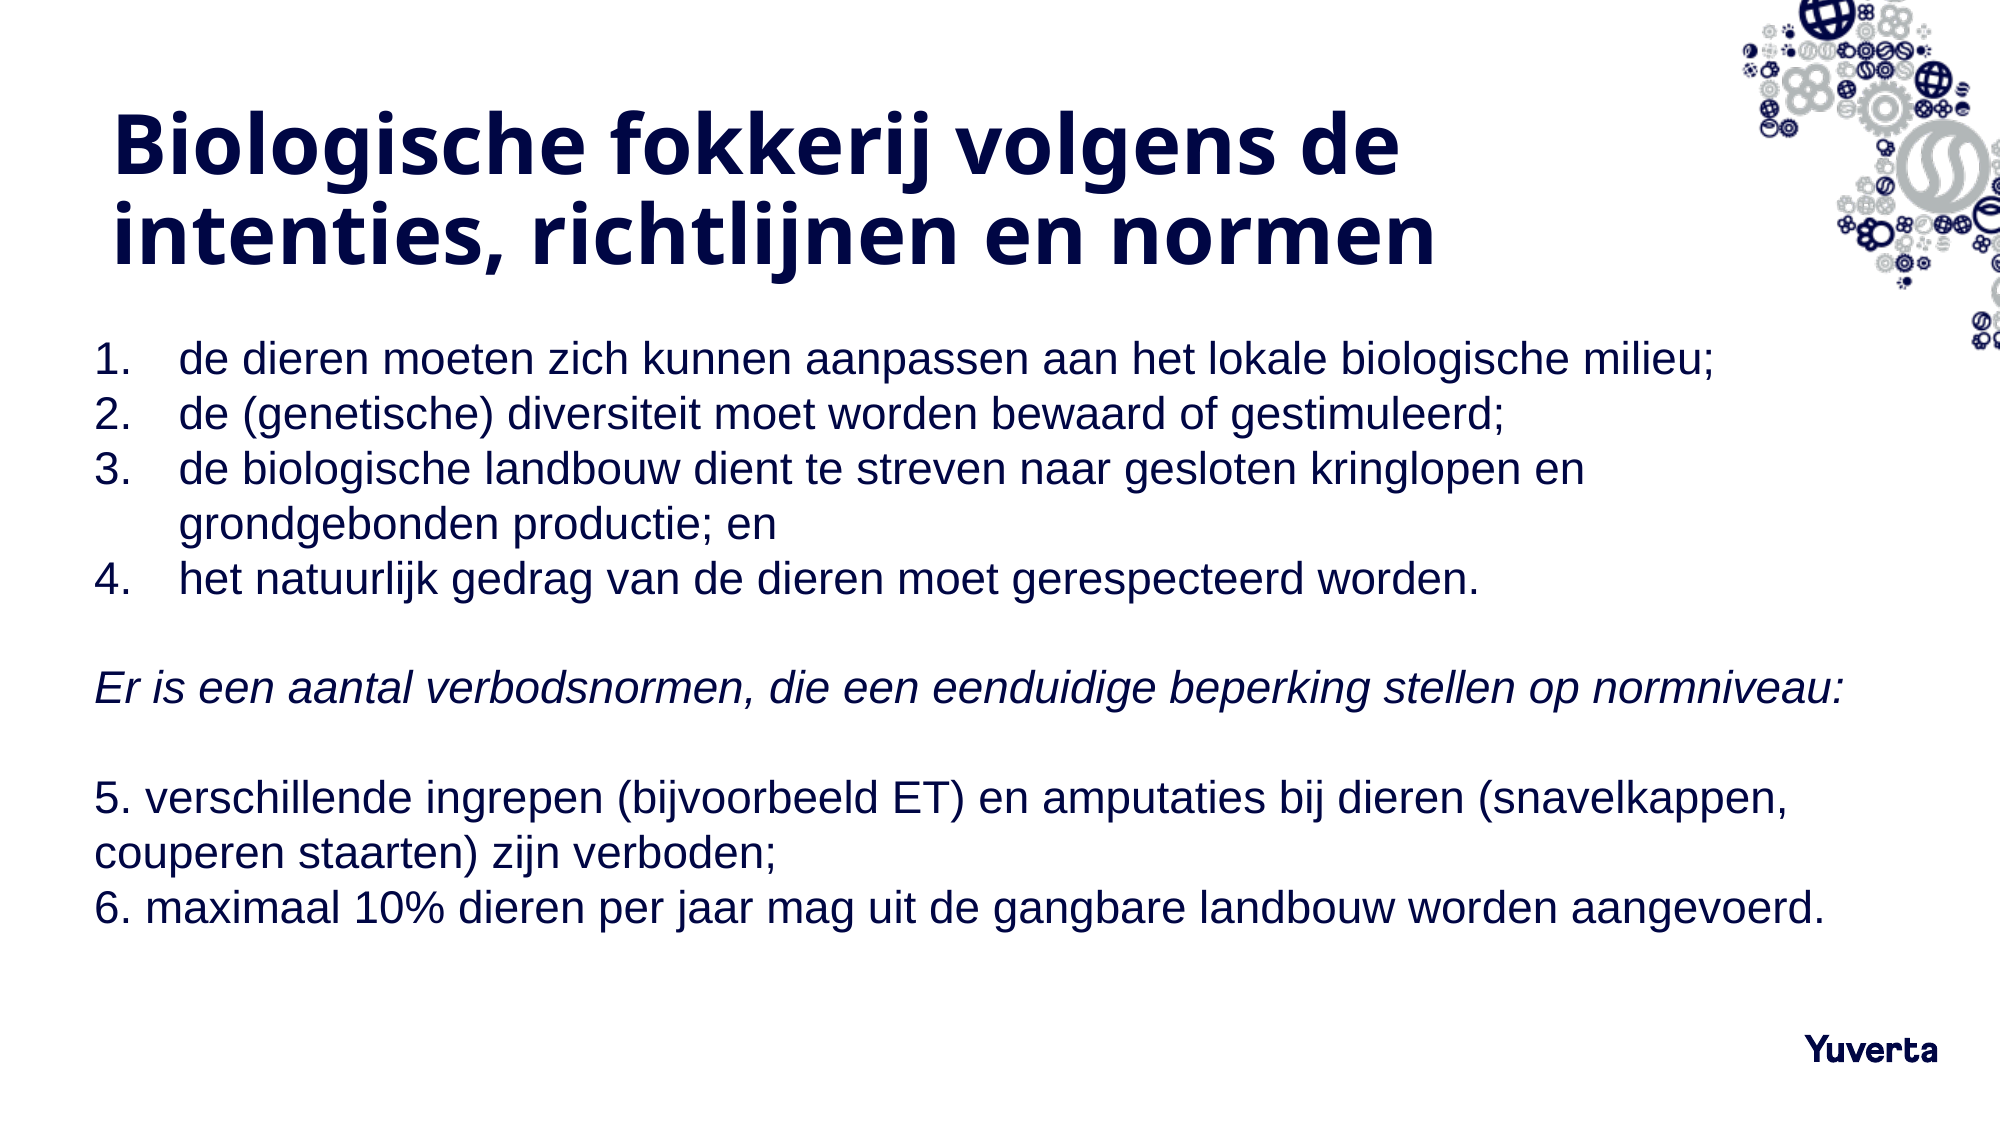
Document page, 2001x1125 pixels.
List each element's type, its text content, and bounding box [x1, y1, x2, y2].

title Biologische fokkerij volgens de intenties, richtlijnen en normen [111, 96, 1752, 204]
list de dieren moeten zich kunnen aanpassen aan het lokale biologische milieu; de (genetische) diversiteit moet worden bewaard of gestimuleerd; de biologische landbouw dient te streven naar gesloten kringlopen en grondgebonden productie; en het natuurlijk gedrag van de dieren moet gerespecteerd worden. Er is een aantal verbodsnormen, die een eenduidige beperking stellen op normniveau: 5. verschillende ingrepen (bijvoorbeeld ET) en amputaties bij dieren (snavelkappen, couperen staarten) zijn verboden; 6. maximaal 10% dieren per jaar mag uit de gangbare landbouw worden aangevoerd. [94, 328, 1857, 1125]
picture [0, 0, 2000, 1125]
